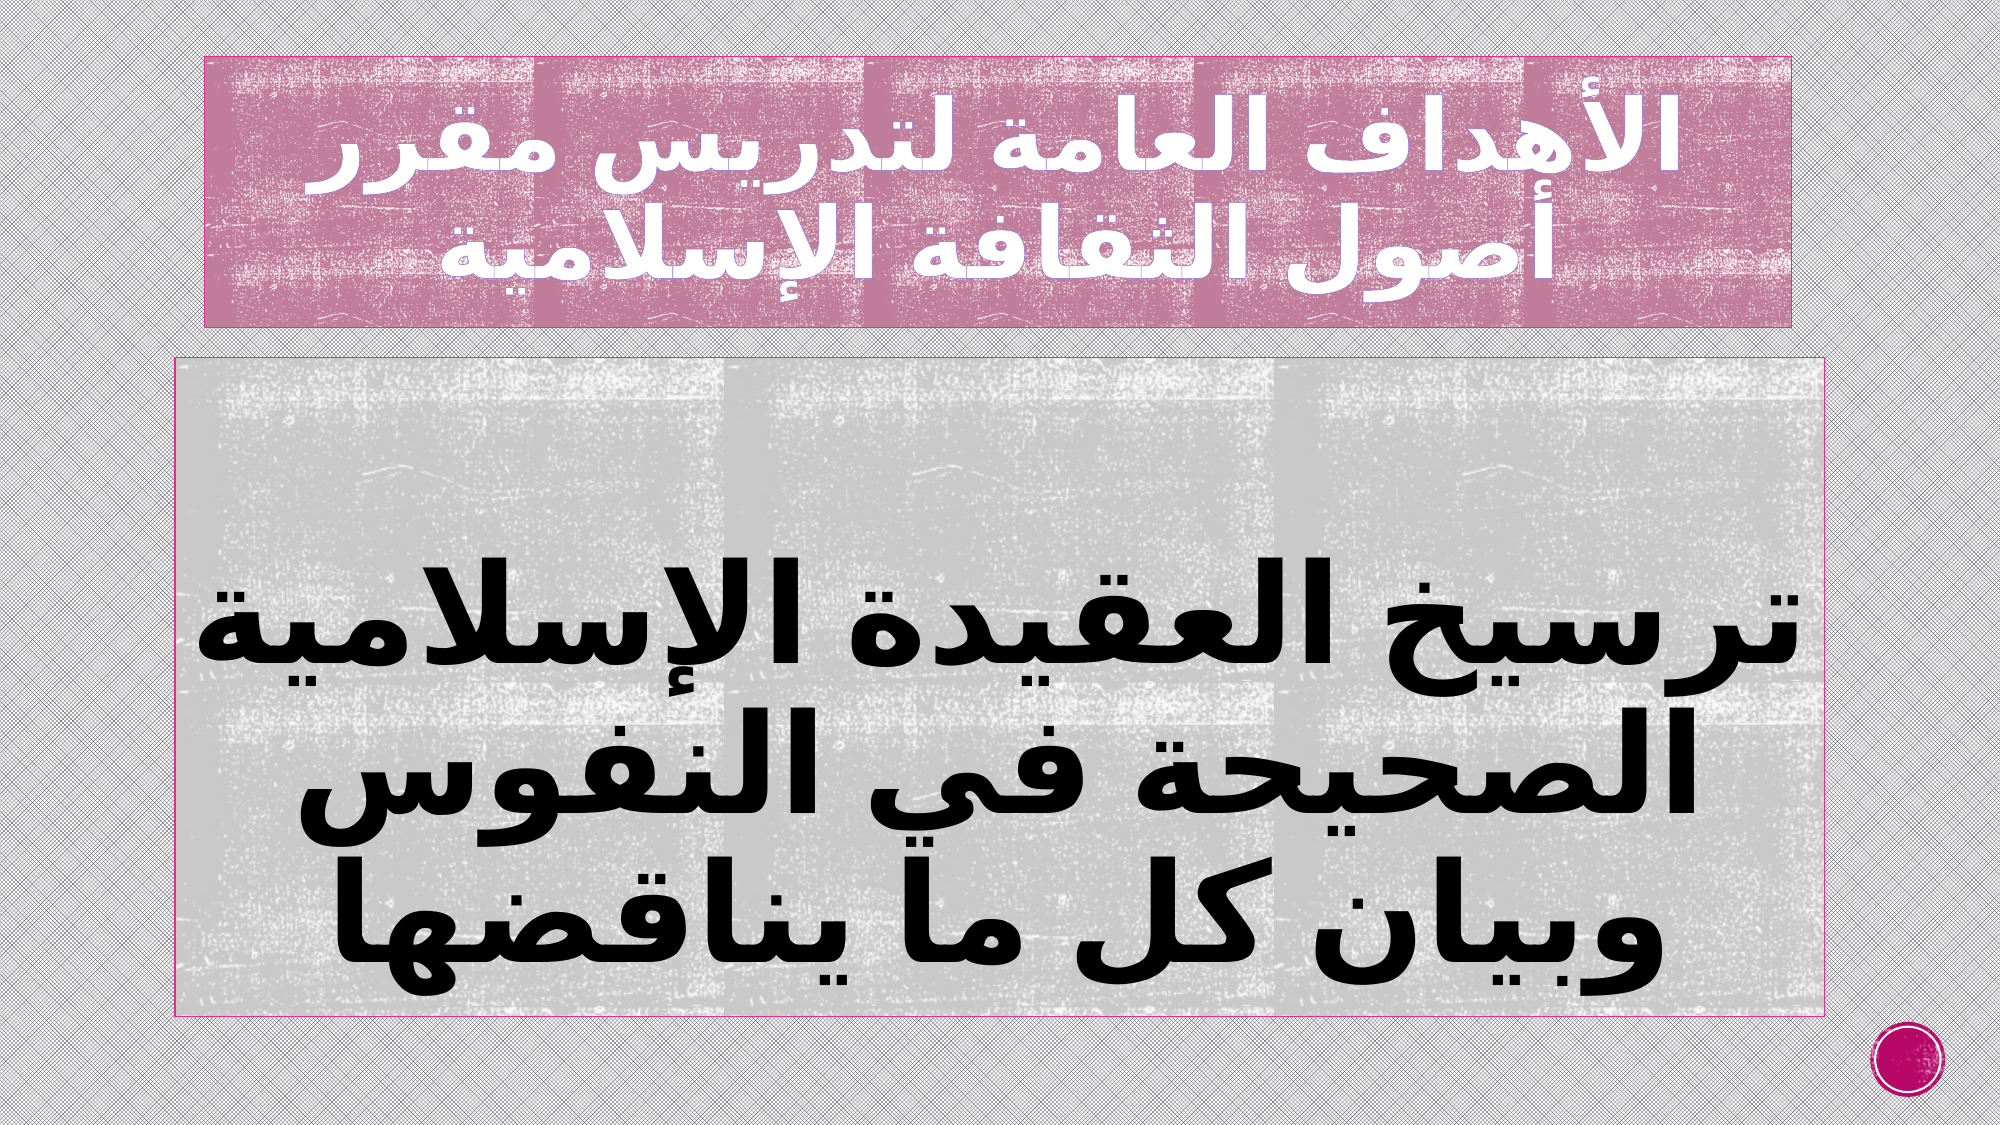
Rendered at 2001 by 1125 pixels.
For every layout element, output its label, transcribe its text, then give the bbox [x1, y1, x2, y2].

title الأهداف العامة لتدريس مقرر أصول الثقافة الإسلامية [204, 56, 1792, 328]
list ترسيخ العقيدة الإسلامية الصحيحة في النفوس وبيان كل ما يناقضها [174, 357, 1825, 1017]
